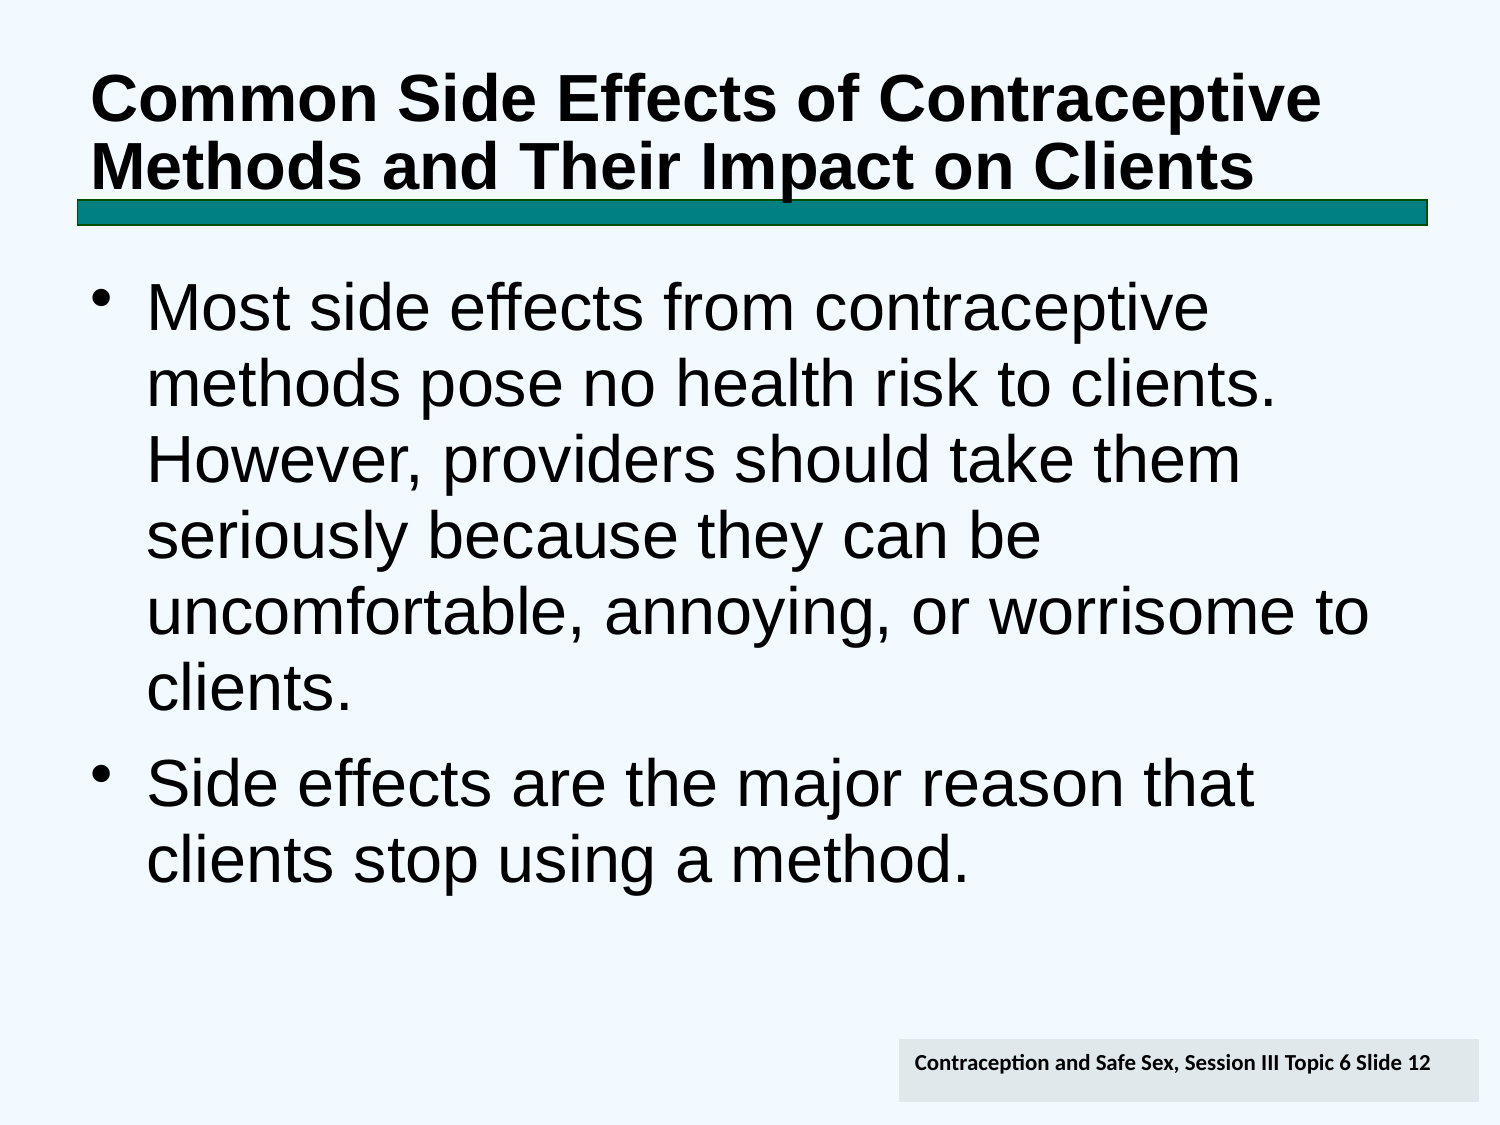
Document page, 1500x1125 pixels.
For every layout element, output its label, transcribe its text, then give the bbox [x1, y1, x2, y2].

list Most side effects from contraceptive methods pose no health risk to clients. However, providers should take them seriously because they can be uncomfortable, annoying, or worrisome to clients. Side effects are the major reason that clients stop using a method. [75, 262, 1425, 1005]
title Common Side Effects of Contraceptive Methods and Their Impact on Clients [75, 41, 1425, 229]
text_box Contraception and Safe Sex, Session III Topic 6 Slide 12 [900, 1039, 1479, 1102]
